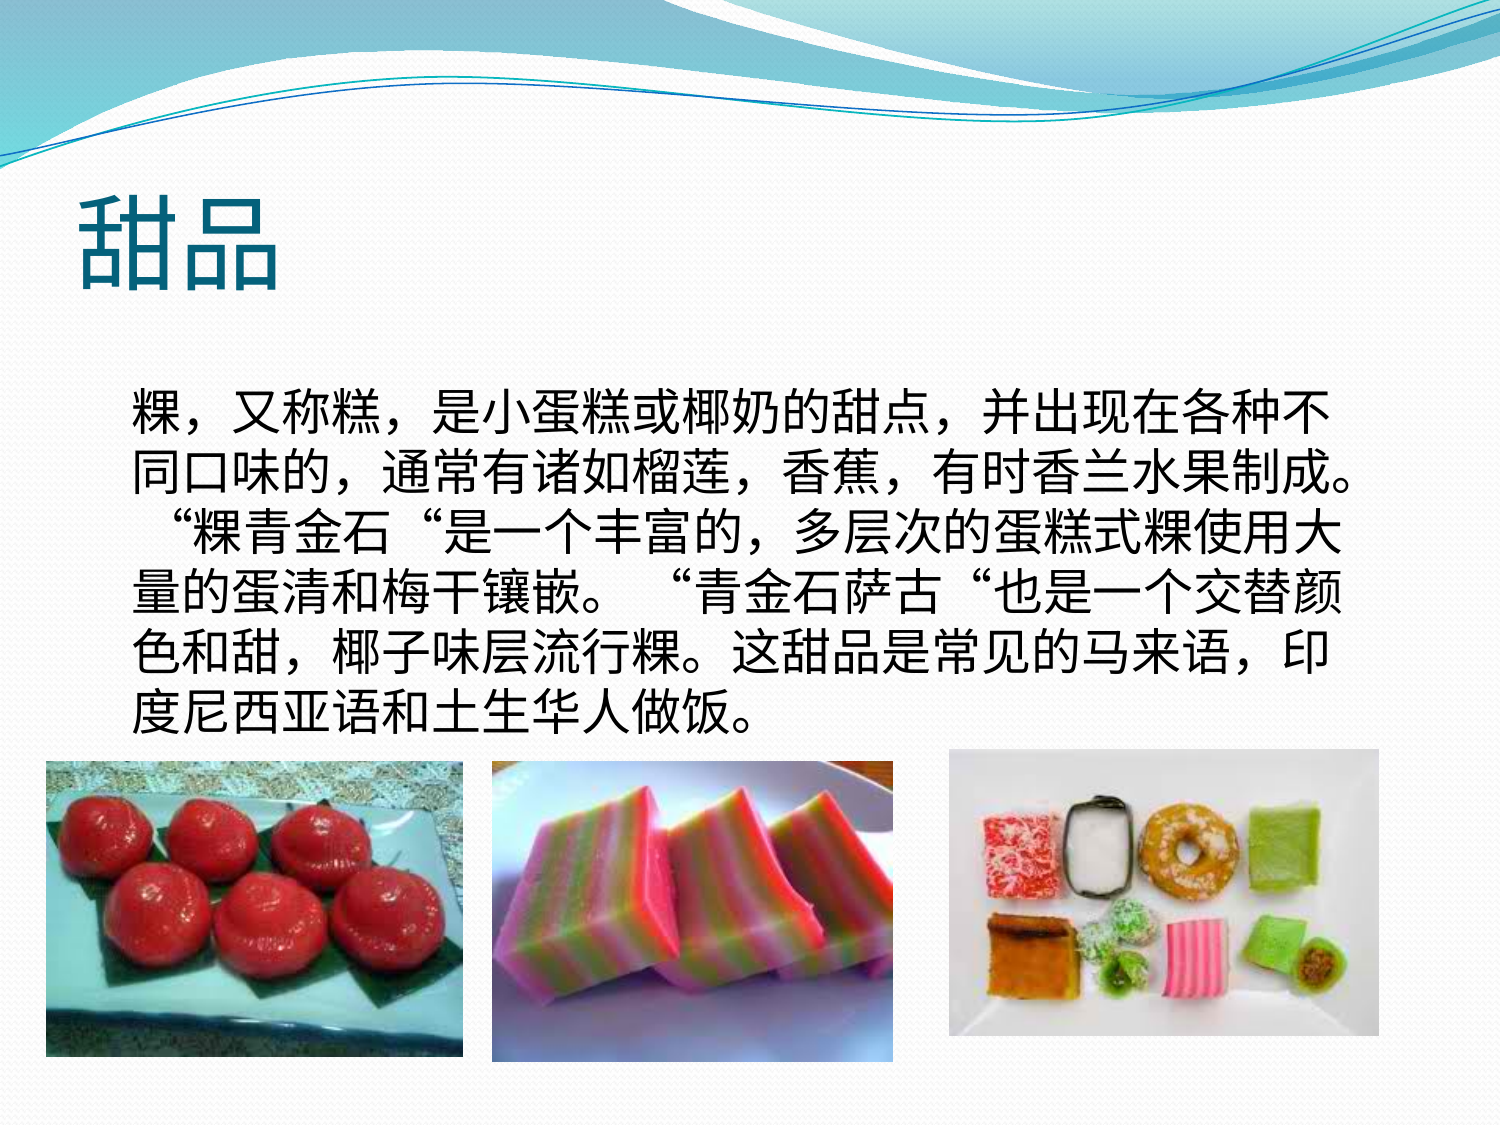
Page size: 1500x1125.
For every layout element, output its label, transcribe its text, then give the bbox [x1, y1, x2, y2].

picture [948, 749, 1380, 1037]
picture [491, 761, 893, 1062]
title 甜品 [75, 115, 1438, 303]
picture [46, 761, 463, 1058]
text_box 粿，又称糕，是小蛋糕或椰奶的甜点，并出现在各种不同口味的，通常有诸如榴莲，香蕉，有时香兰水果制成。 “粿青金石“是一个丰富的，多层次的蛋糕式粿使用大量的蛋清和梅干镶嵌。 “青金石萨古“也是一个交替颜色和甜，椰子味层流行粿。这甜品是常见的马来语，印度尼西亚语和土生华人做饭。 [117, 373, 1360, 748]
text_box [12, 0, 282, 101]
